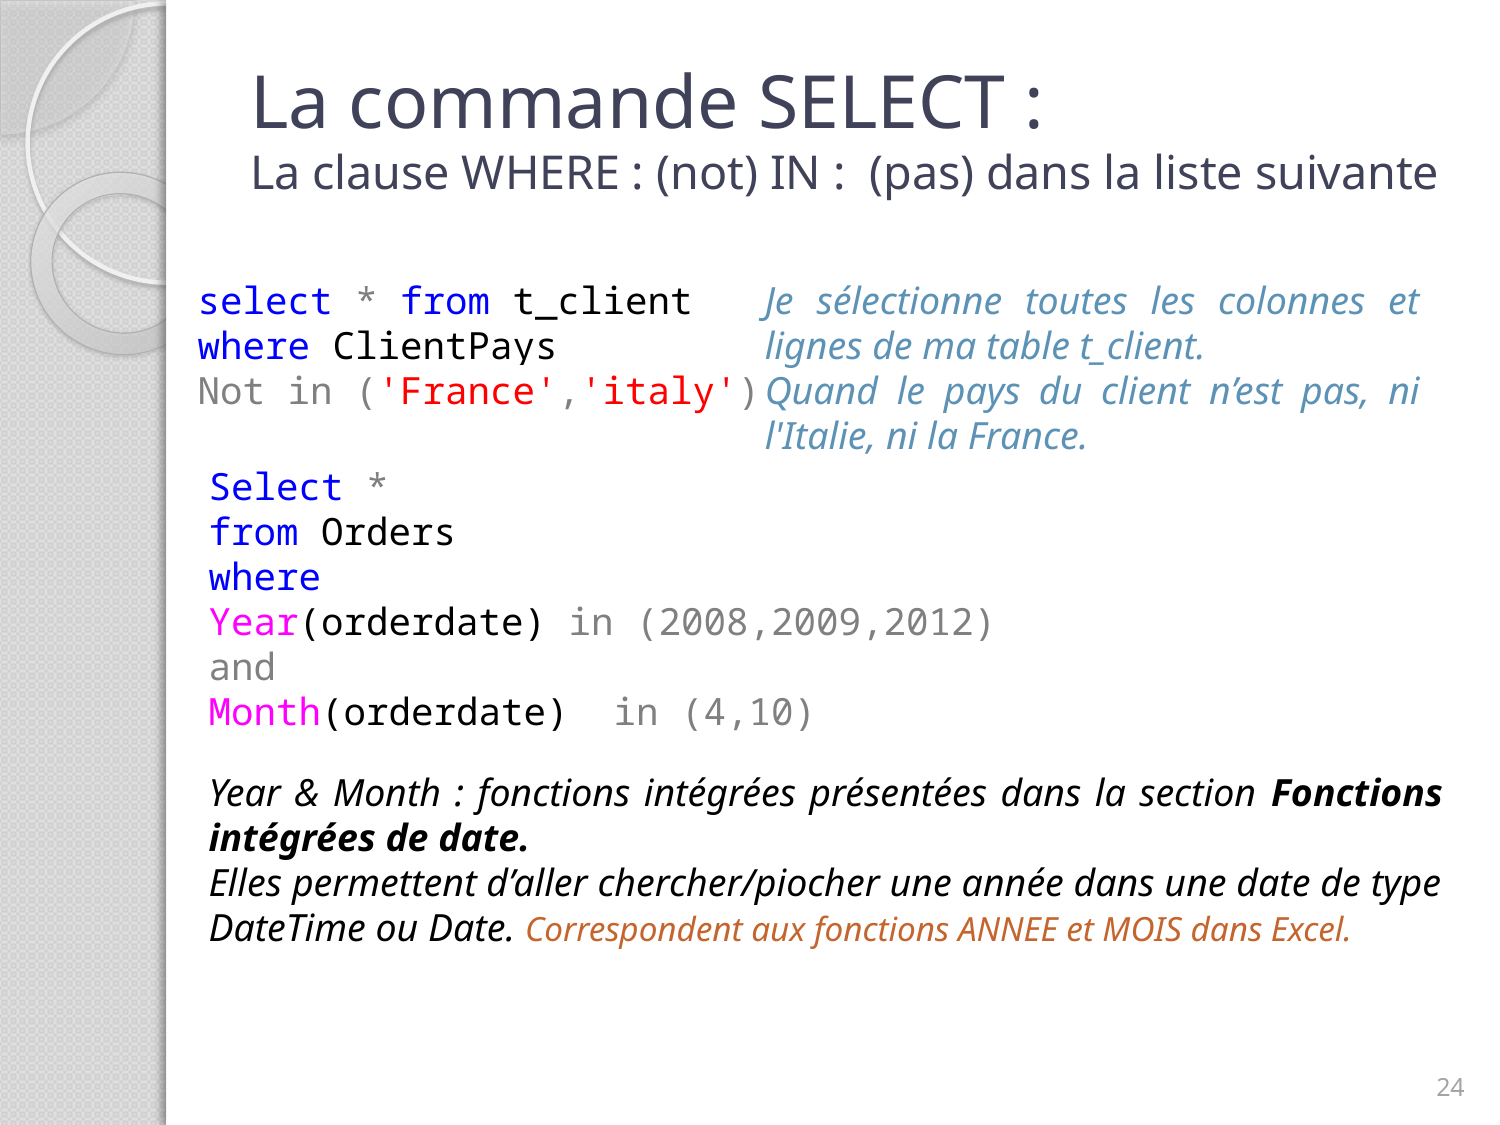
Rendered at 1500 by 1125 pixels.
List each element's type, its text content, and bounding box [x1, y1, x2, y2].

text_box Je sélectionne toutes les colonnes et lignes de ma table t_client. Quand le pays du client n’est pas, ni l'Italie, ni la France. [750, 269, 1436, 465]
title La commande SELECT : La clause WHERE : (not) IN : (pas) dans la liste suivante [235, 45, 1466, 209]
text_box select * from t_client where ClientPays Not in ('France','italy') [182, 269, 750, 420]
slide_number 24 [1413, 1034, 1488, 1113]
text_box Select * from Orders where Year(orderdate) in (2008,2009,2012) and Month(orderdate) in (4,10) [193, 455, 1220, 740]
text_box Year & Month : fonctions intégrées présentées dans la section Fonctions intégrées de date. Elles permettent d’aller chercher/piocher une année dans une date de type DateTime ou Date. Correspondent aux fonctions ANNEE et MOIS dans Excel. [193, 761, 1458, 957]
